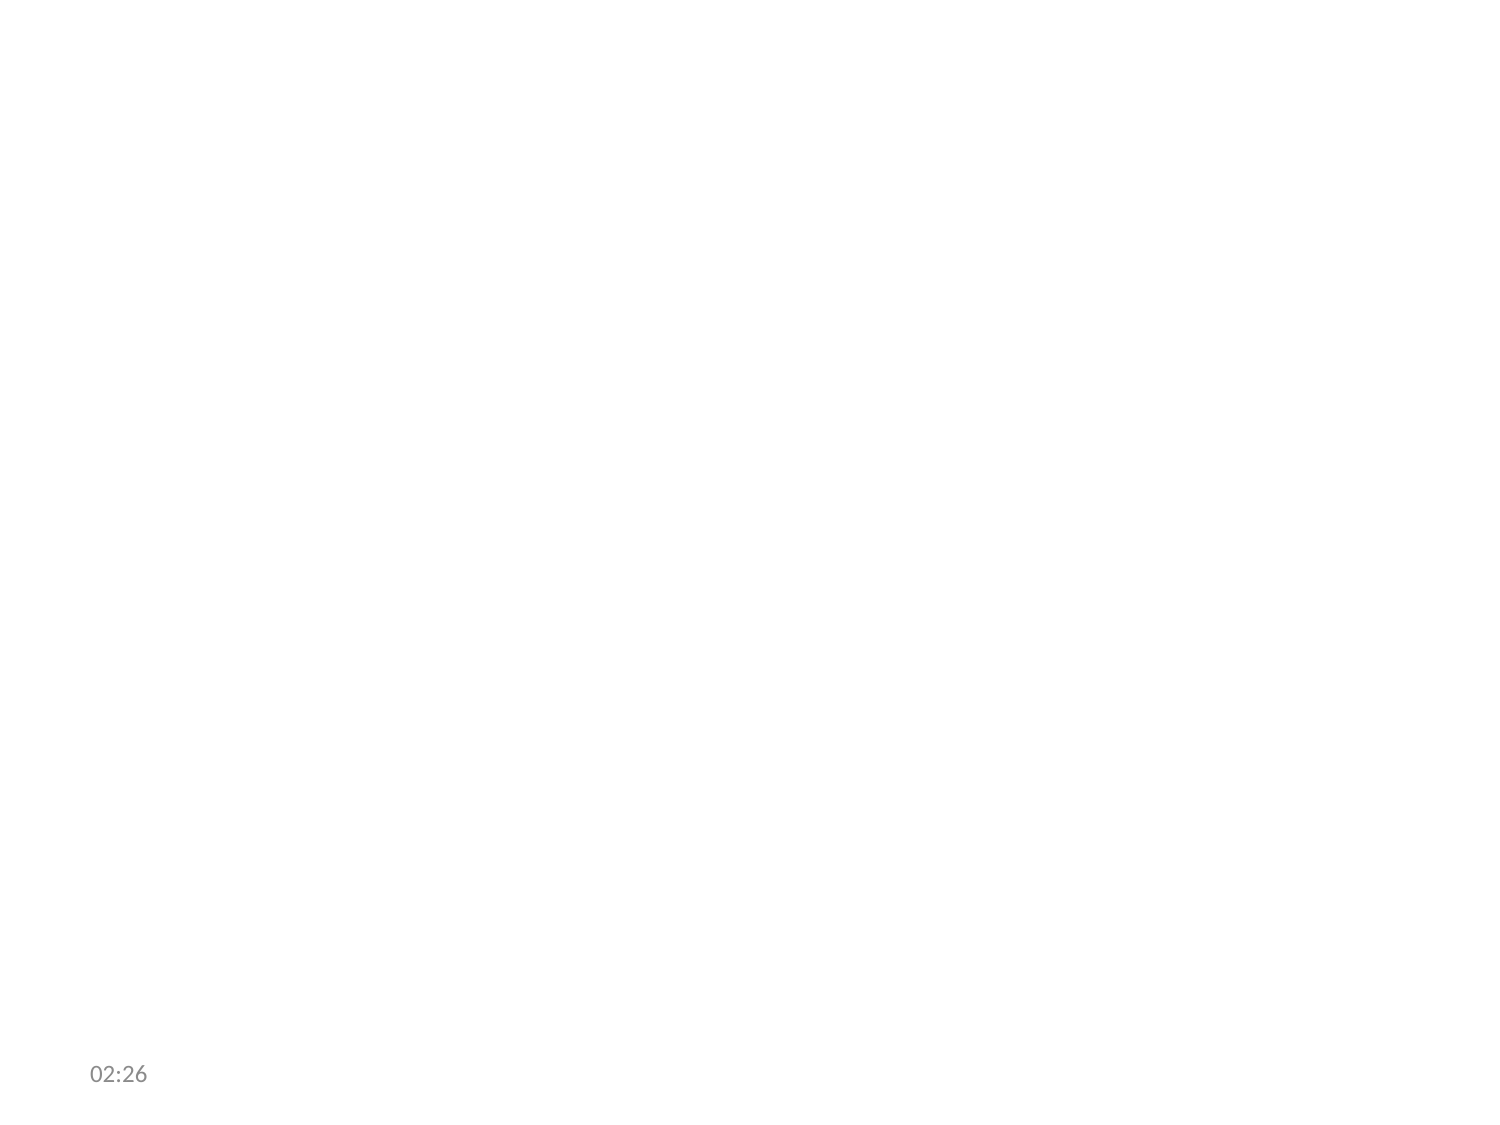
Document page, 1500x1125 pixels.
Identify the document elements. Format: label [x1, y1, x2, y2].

slide_number [75, 1042, 425, 1103]
